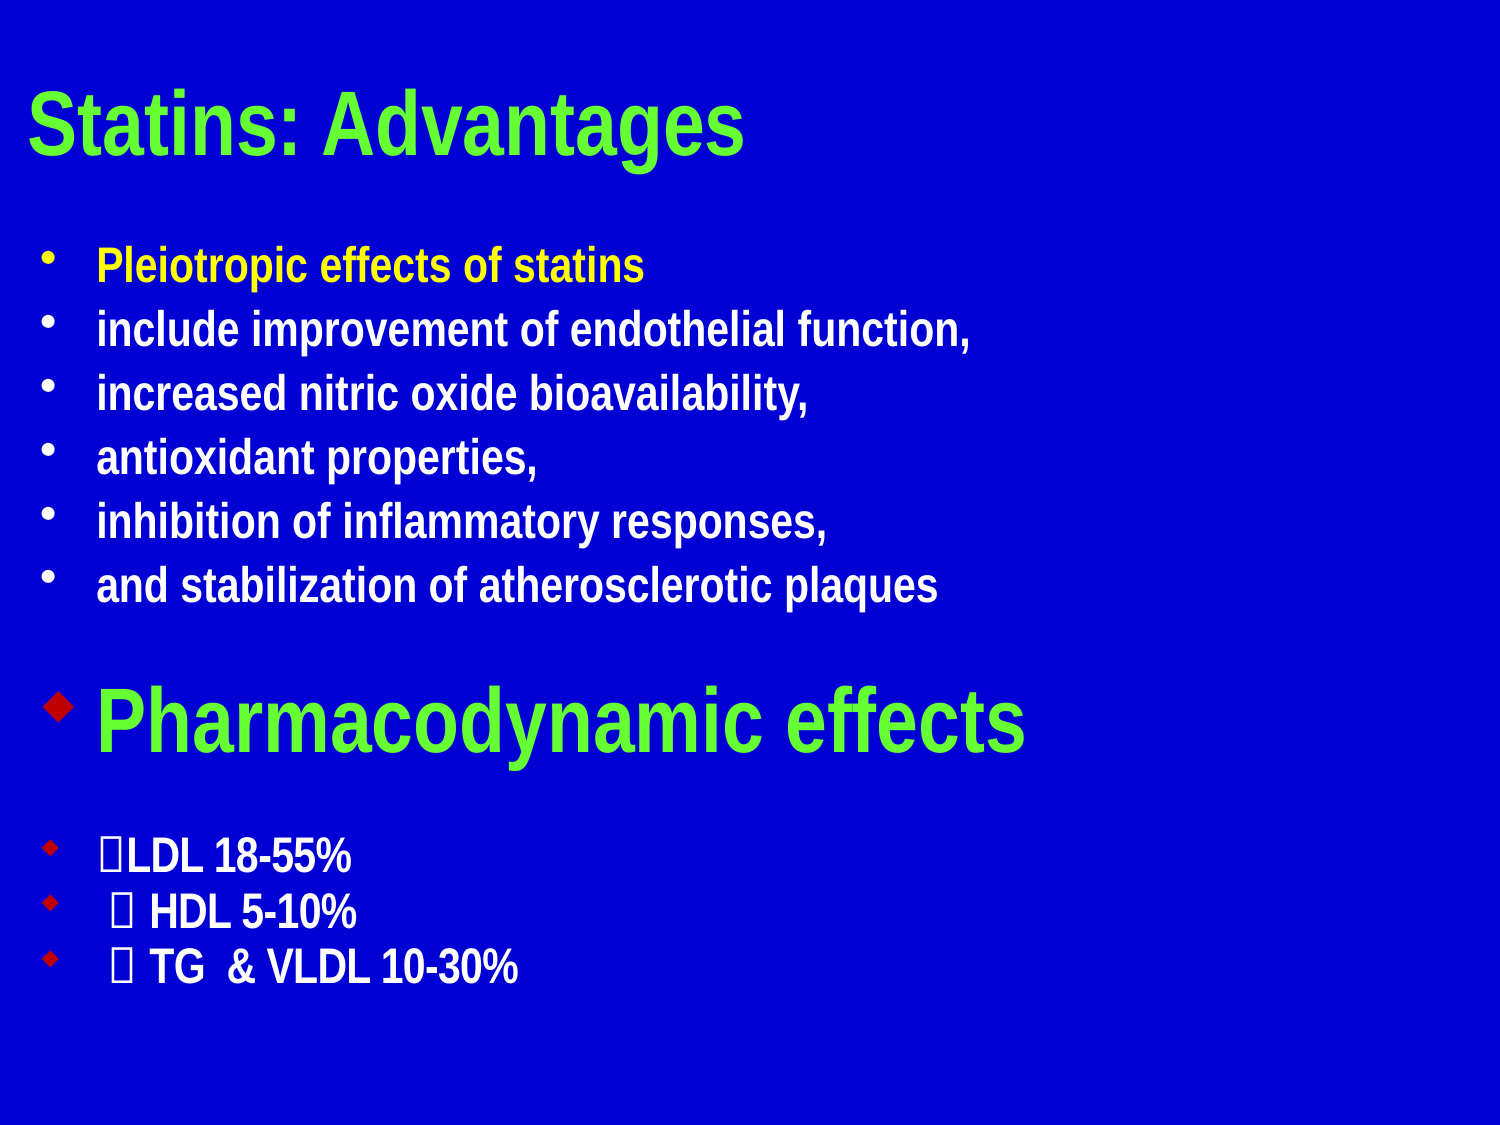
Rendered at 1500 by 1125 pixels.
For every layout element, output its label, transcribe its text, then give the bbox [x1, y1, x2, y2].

title Statins: Advantages [12, 24, 1288, 213]
list Pleiotropic effects of statins include improvement of endothelial function, increased nitric oxide bioavailability, antioxidant properties, inhibition of inflammatory responses, and stabilization of atherosclerotic plaques Pharmacodynamic effects LDL 18-55%  HDL 5-10%  TG & VLDL 10-30% [24, 149, 1463, 1026]
